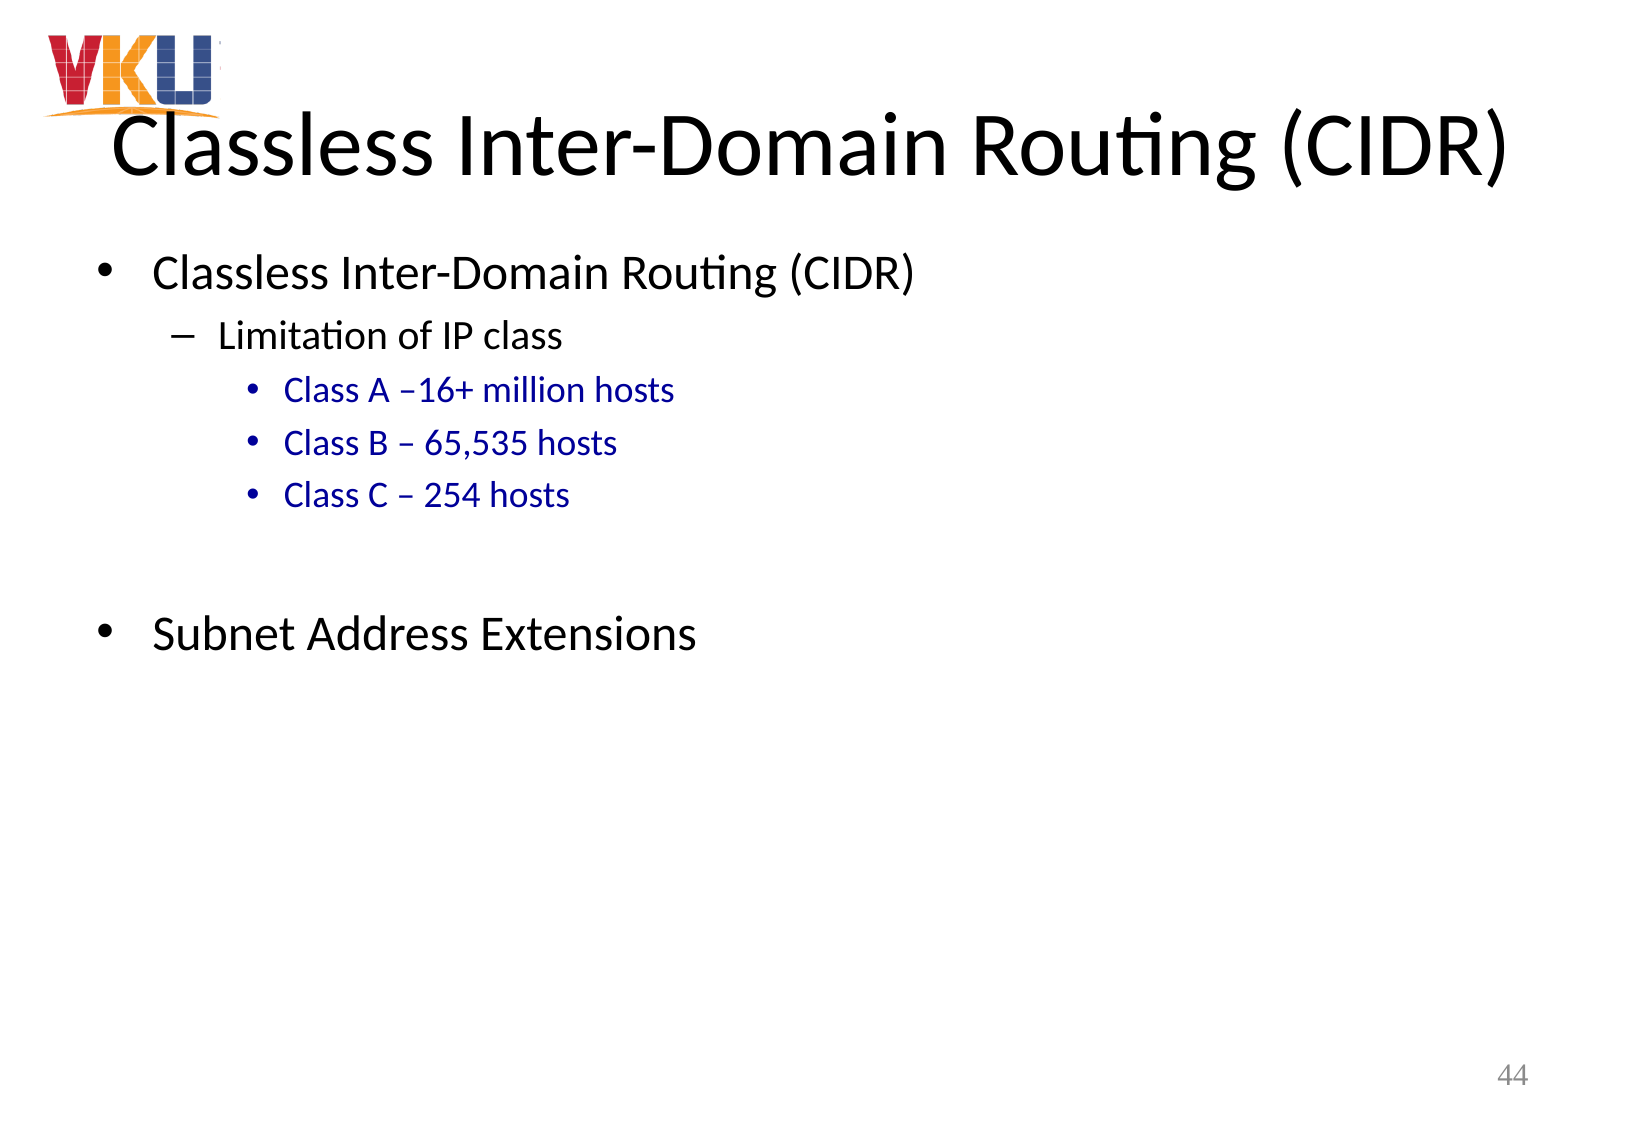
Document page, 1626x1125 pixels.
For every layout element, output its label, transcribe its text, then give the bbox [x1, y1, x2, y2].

list Classless Inter-Domain Routing (CIDR) Limitation of IP class Class A –16+ million hosts Class B – 65,535 hosts Class C – 254 hosts Subnet Address Extensions [81, 232, 1544, 1038]
slide_number 44 [1164, 1042, 1544, 1103]
title Classless Inter-Domain Routing (CIDR) [81, 45, 1544, 232]
picture [32, 21, 228, 129]
